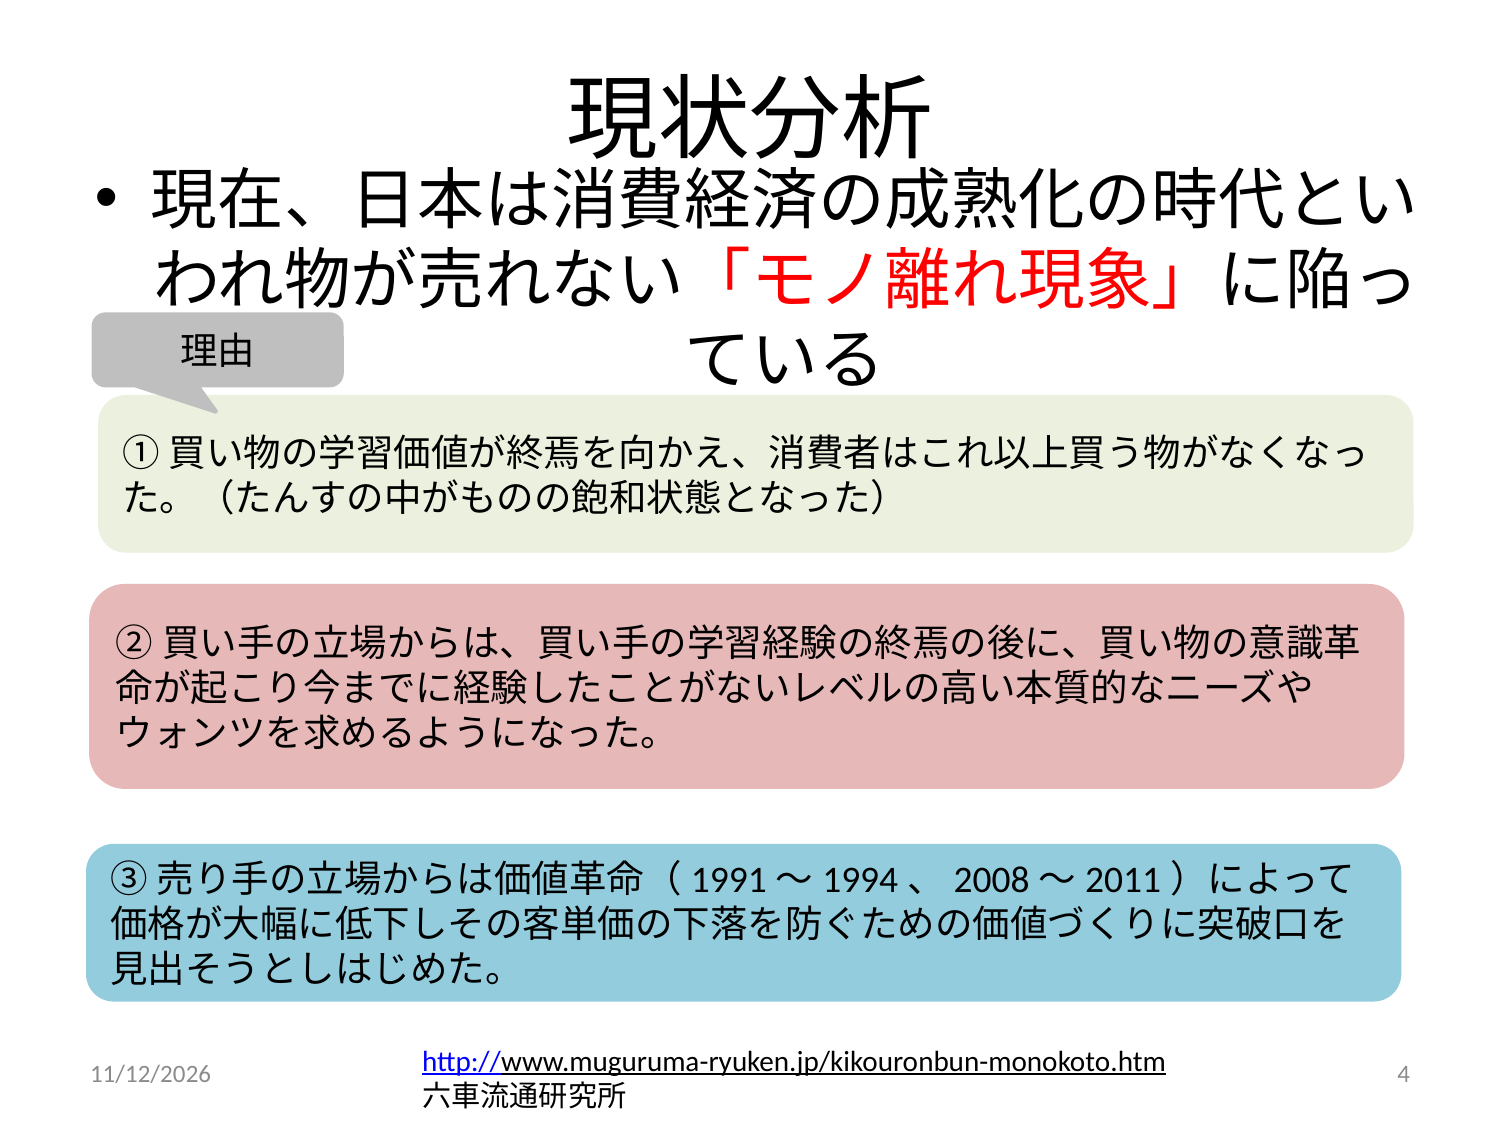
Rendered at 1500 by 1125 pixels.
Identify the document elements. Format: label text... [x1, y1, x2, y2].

title 現状分析 [75, 45, 1425, 149]
list 現在、日本は消費経済の成熟化の時代といわれ物が売れない「モノ離れ現象」に陥っている [53, 149, 1461, 973]
text_box 理由 [91, 312, 344, 414]
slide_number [75, 1042, 425, 1103]
slide_number 4 [1074, 1042, 1425, 1103]
text_box http://www.muguruma-ryuken.jp/kikouronbun-monokoto.htm 六車流通研究所 [407, 1034, 1294, 1120]
text_box ③売り手の立場からは価値革命（1991～1994、2008～2011）によって価格が大幅に低下しその客単価の下落を防ぐための価値づくりに突破口を見出そうとしはじめた。 [86, 843, 1402, 1002]
text_box ①買い物の学習価値が終焉を向かえ、消費者はこれ以上買う物がなくなった。（たんすの中がものの飽和状態となった） [98, 394, 1414, 553]
text_box ②買い手の立場からは、買い手の学習経験の終焉の後に、買い物の意識革命が起こり今までに経験したことがないレベルの高い本質的なニーズやウォンツを求めるようになった。 [89, 583, 1405, 789]
